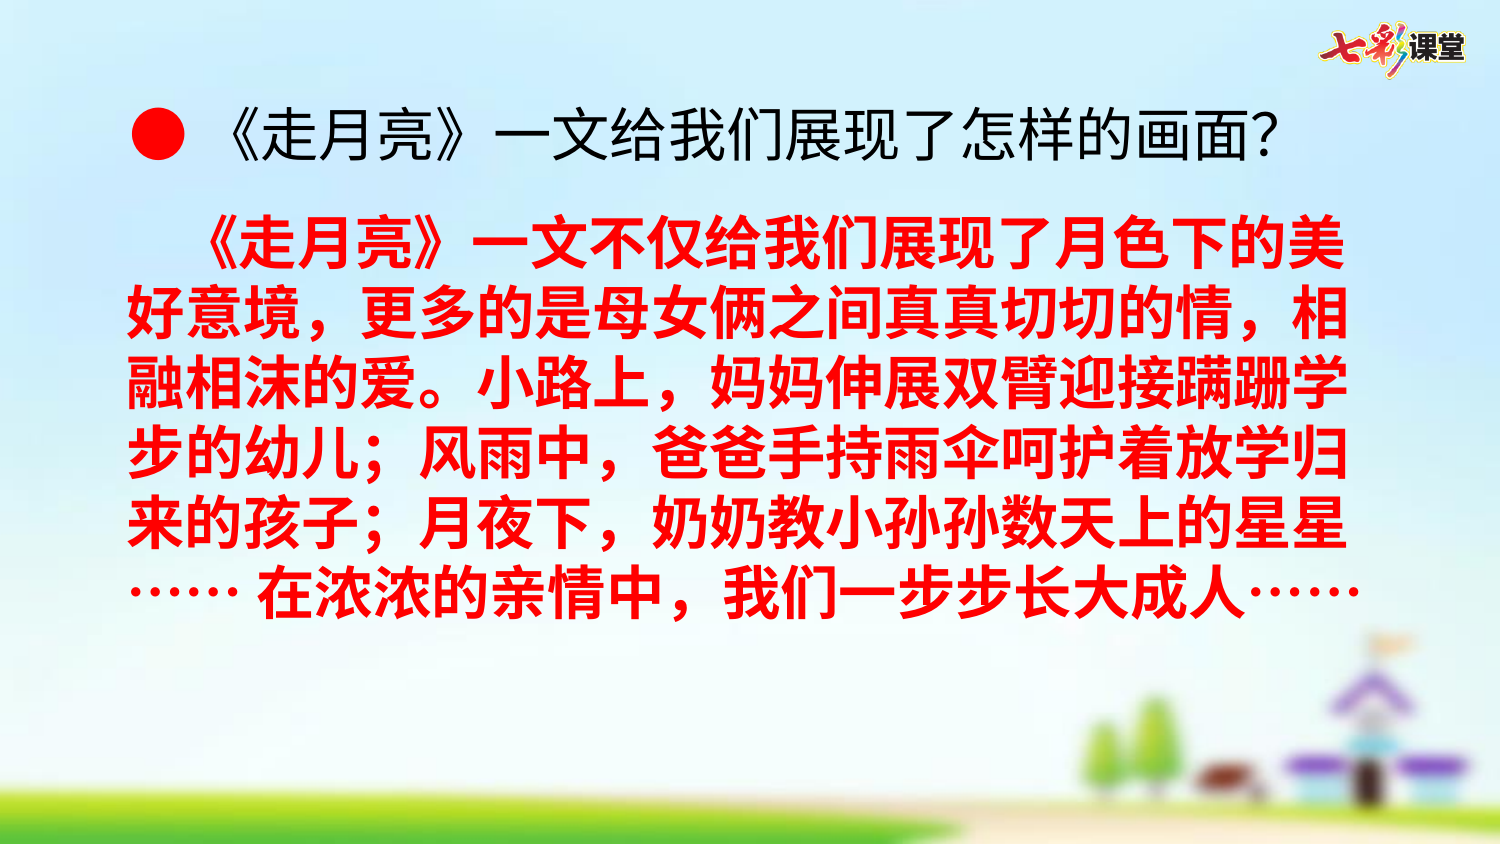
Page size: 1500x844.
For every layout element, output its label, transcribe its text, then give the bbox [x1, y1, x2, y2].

text_box 《走月亮》一文不仅给我们展现了月色下的美好意境，更多的是母女俩之间真真切切的情，相融相沫的爱。小路上，妈妈伸展双臂迎接蹒跚学步的幼儿；风雨中，爸爸手持雨伞呵护着放学归来的孩子；月夜下，奶奶教小孙孙数天上的星星…… 在浓浓的亲情中，我们一步步长大成人…… [112, 199, 1388, 634]
text_box ●《走月亮》一文给我们展现了怎样的画面？ [115, 91, 1500, 176]
picture [0, 0, 1500, 844]
